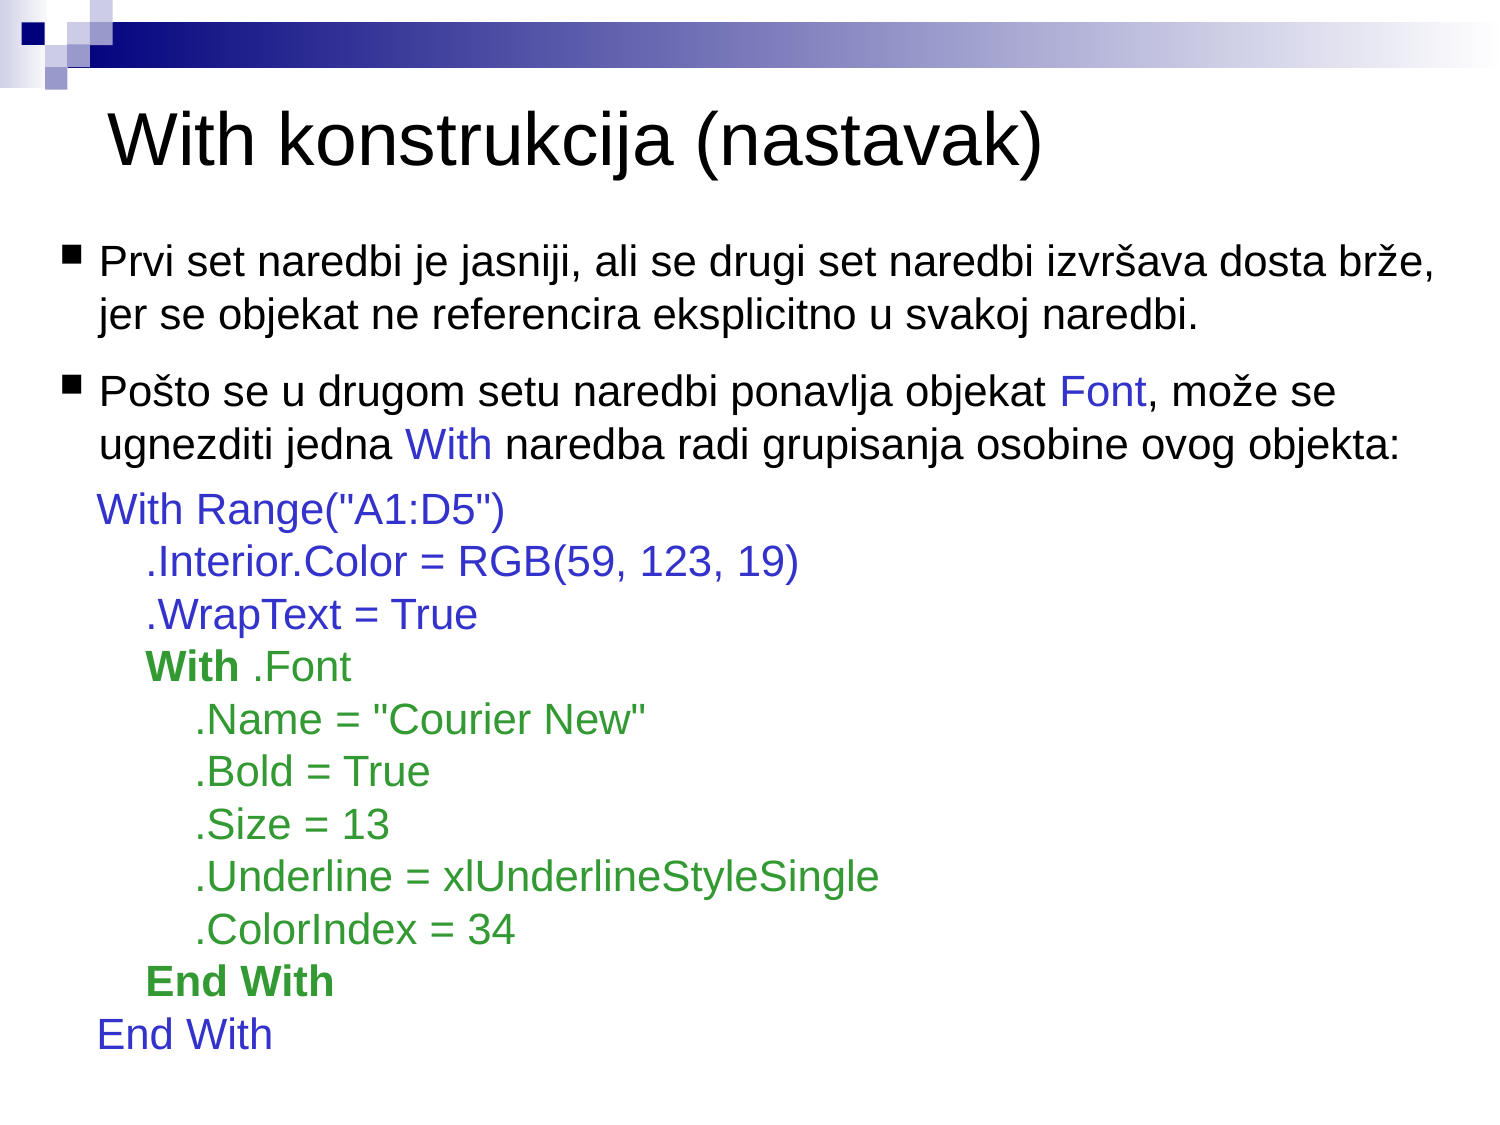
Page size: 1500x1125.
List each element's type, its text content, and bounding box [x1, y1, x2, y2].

title With konstrukcija (nastavak) [92, 75, 1067, 197]
text_box Prvi set naredbi je jasniji, ali se drugi set naredbi izvršava dosta brže, jer se objekat ne referencira eksplicitno u svakoj naredbi. Pošto se u drugom setu naredbi ponavlja objekat Font, može se ugnezditi jedna With naredba radi grupisanja osobine ovog objekta: With Range("A1:D5") .Interior.Color = RGB(59, 123, 19) .WrapText = True With .Font .Name = "Courier New" .Bold = True .Size = 13 .Underline = xlUnderlineStyleSingle .ColorIndex = 34 End With End With [50, 225, 1453, 1070]
